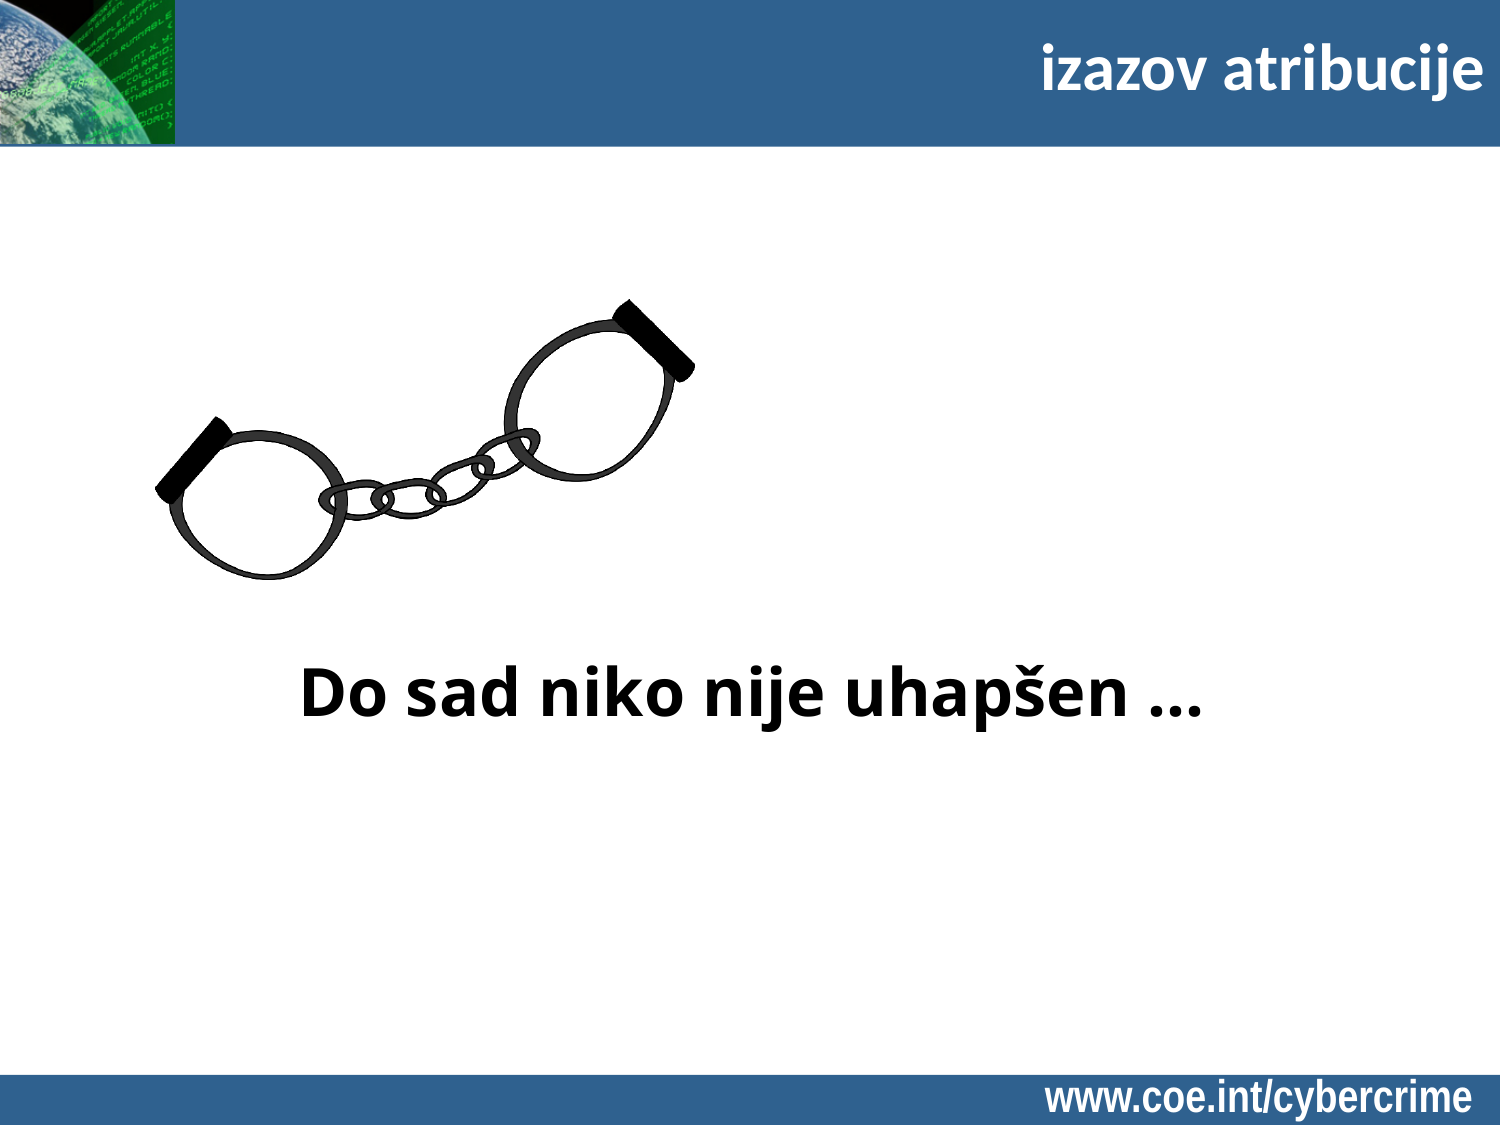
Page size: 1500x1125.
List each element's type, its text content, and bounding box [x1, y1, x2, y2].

text_box Do sad niko nije uhapšen … [1, 479, 1500, 900]
picture [0, 0, 175, 144]
text_box izazov atribucije [177, 0, 1500, 149]
text_box [0, 1073, 1030, 1125]
text_box www.coe.int/cybercrime [1030, 1059, 1500, 1125]
picture [154, 299, 695, 581]
